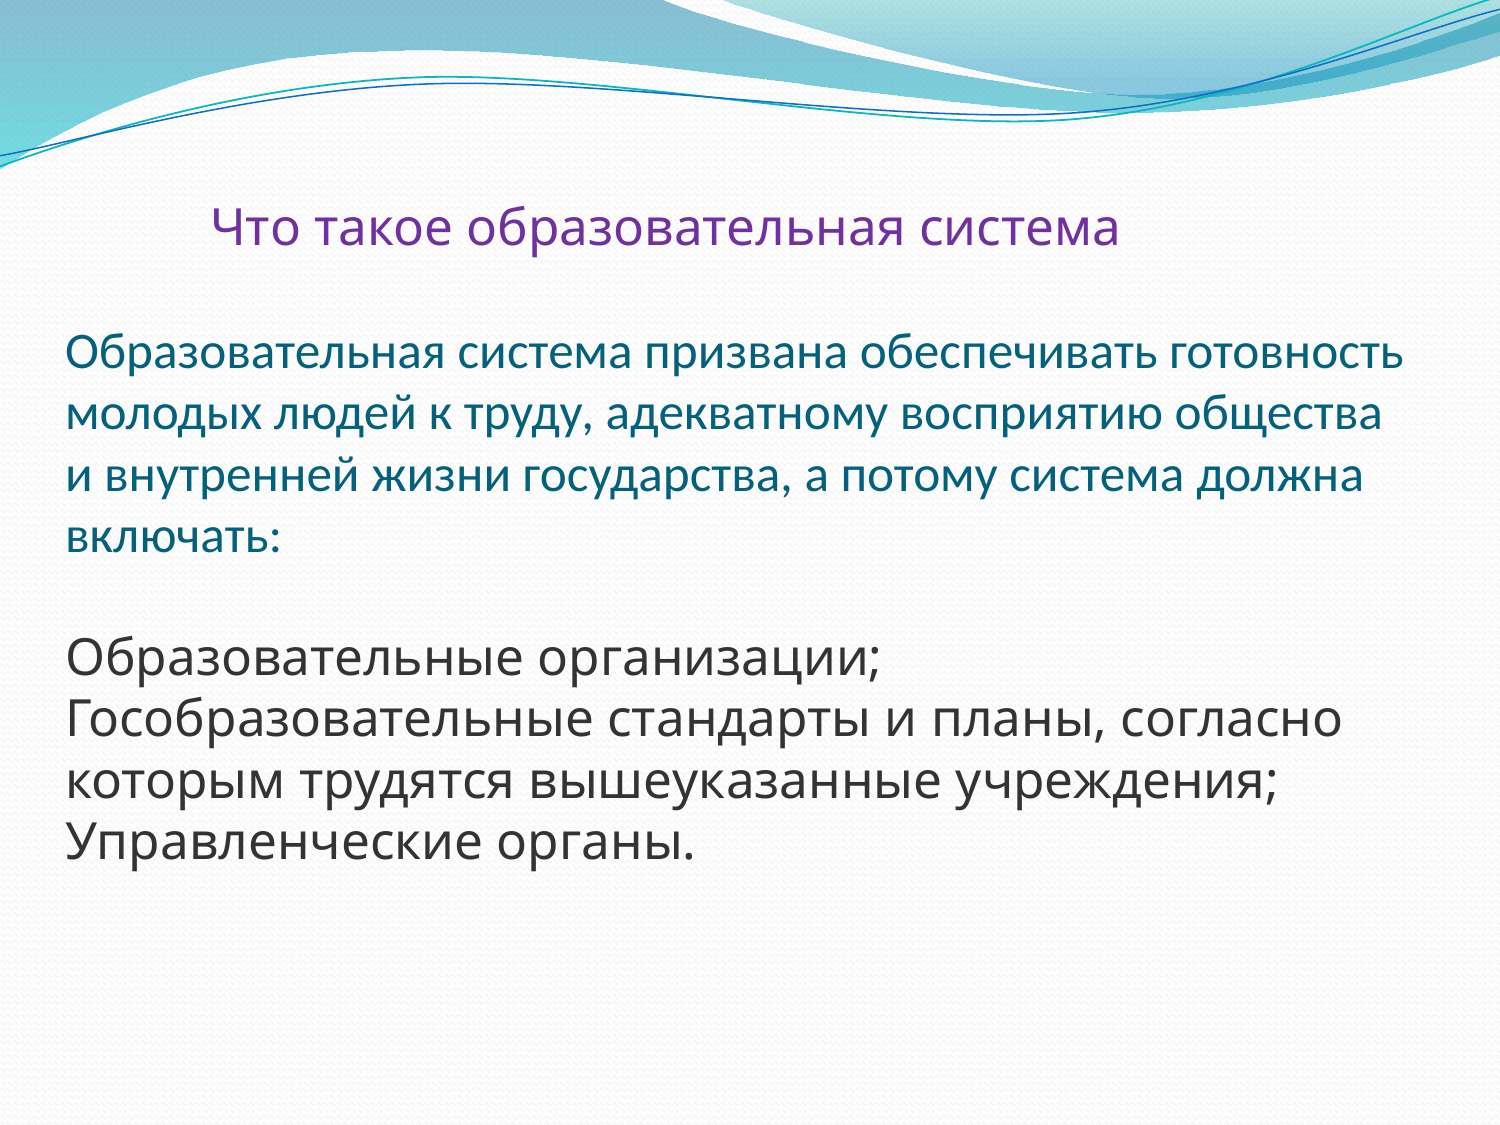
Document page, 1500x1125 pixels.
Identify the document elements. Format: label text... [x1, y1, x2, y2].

title Что такое образовательная система Образовательная система призвана обеспечивать готовность молодых людей к труду, адекватному восприятию общества и внутренней жизни государства, а потому система должна включать: Образовательные организации; Гособразовательные стандарты и планы, согласно которым трудятся вышеуказанные учреждения; Управленческие органы. [64, 184, 1415, 941]
